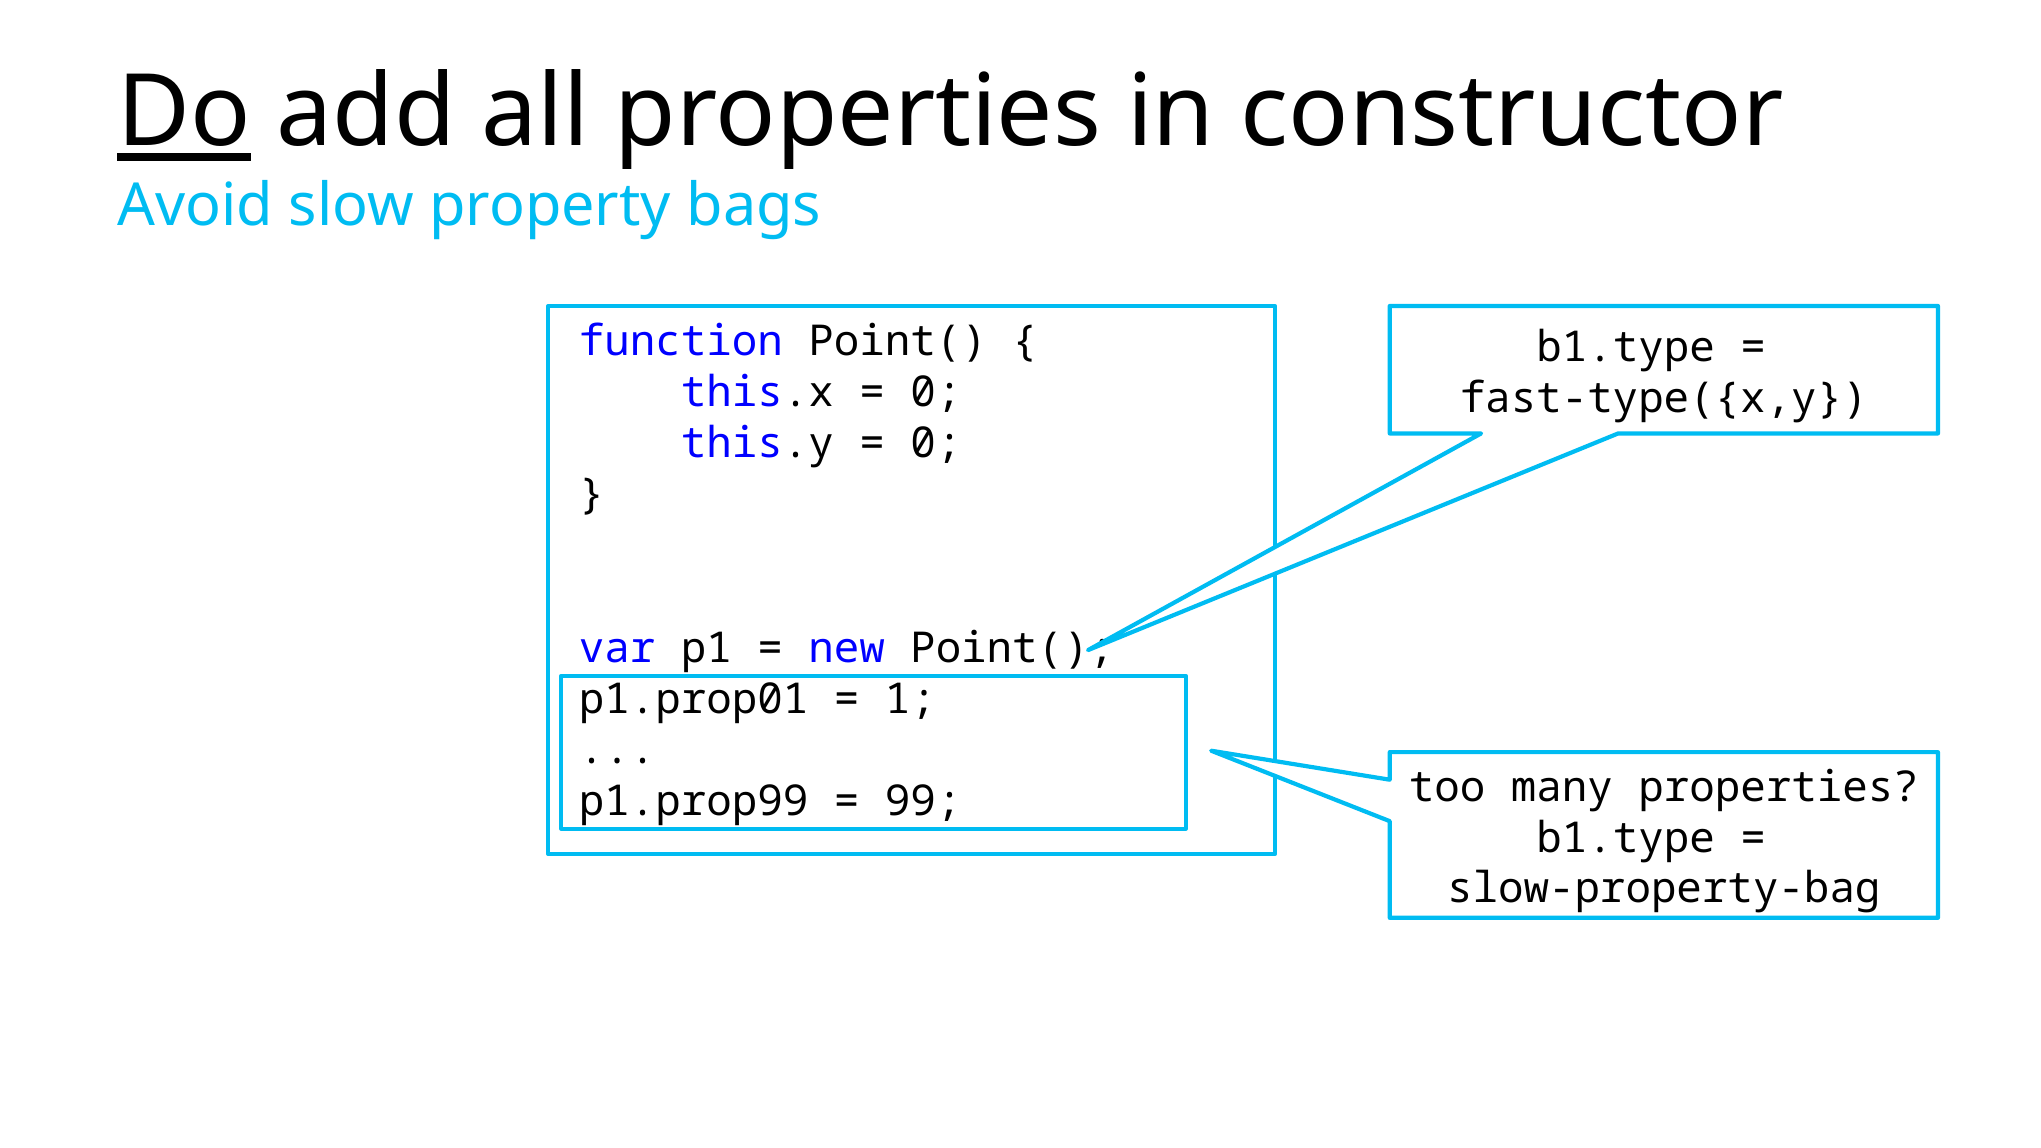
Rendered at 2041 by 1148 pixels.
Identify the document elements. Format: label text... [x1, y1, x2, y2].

text_box function Point() { this.x = 0; this.y = 0; } var p1 = new Point(); p1.prop01 = 1; ... p1.prop99 = 99; [546, 304, 1277, 856]
text_box [559, 674, 1188, 831]
text_box too many properties? b1.type = slow-property-bag [1209, 748, 1941, 920]
title Do add all properties in constructor Avoid slow property bags [87, 38, 1953, 229]
text_box b1.type = fast-type({x,y}) [1086, 303, 1941, 653]
